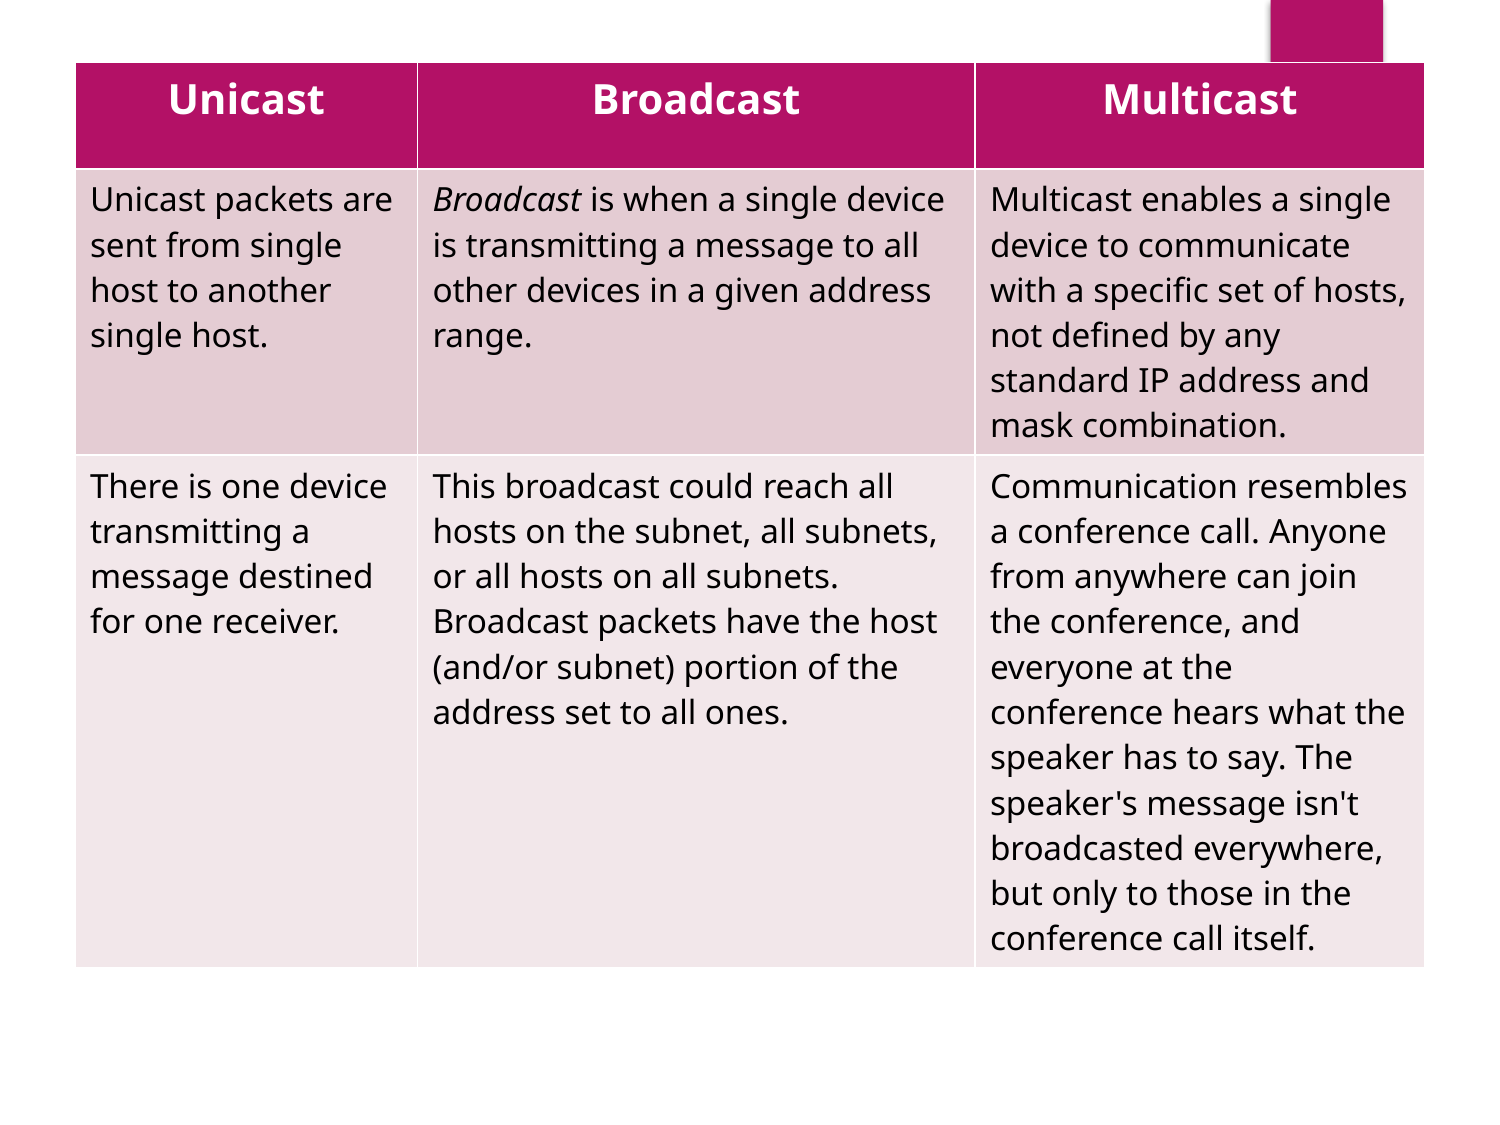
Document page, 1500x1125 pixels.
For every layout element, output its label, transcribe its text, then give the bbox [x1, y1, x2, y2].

table_header Broadcast [418, 63, 974, 168]
table_header Unicast [76, 63, 417, 168]
table_header Multicast [976, 63, 1424, 168]
table_cell Communication resembles a conference call. Anyone from anywhere can join the conference, and everyone at the conference hears what the speaker has to say. The speaker's message isn't broadcasted everywhere, but only to those in the conference call itself. [976, 456, 1424, 967]
table_cell Unicast packets are sent from single host to another single host. [76, 170, 417, 454]
table_cell Multicast enables a single device to communicate with a specific set of hosts, not defined by any standard IP address and mask combination. [976, 170, 1424, 454]
table_cell There is one device transmitting a message destined for one receiver. [76, 456, 417, 967]
table_cell This broadcast could reach all hosts on the subnet, all subnets, or all hosts on all subnets. Broadcast packets have the host (and/or subnet) portion of the address set to all ones. [418, 456, 974, 967]
table_cell Broadcast is when a single device is transmitting a message to all other devices in a given address range. [418, 170, 974, 454]
